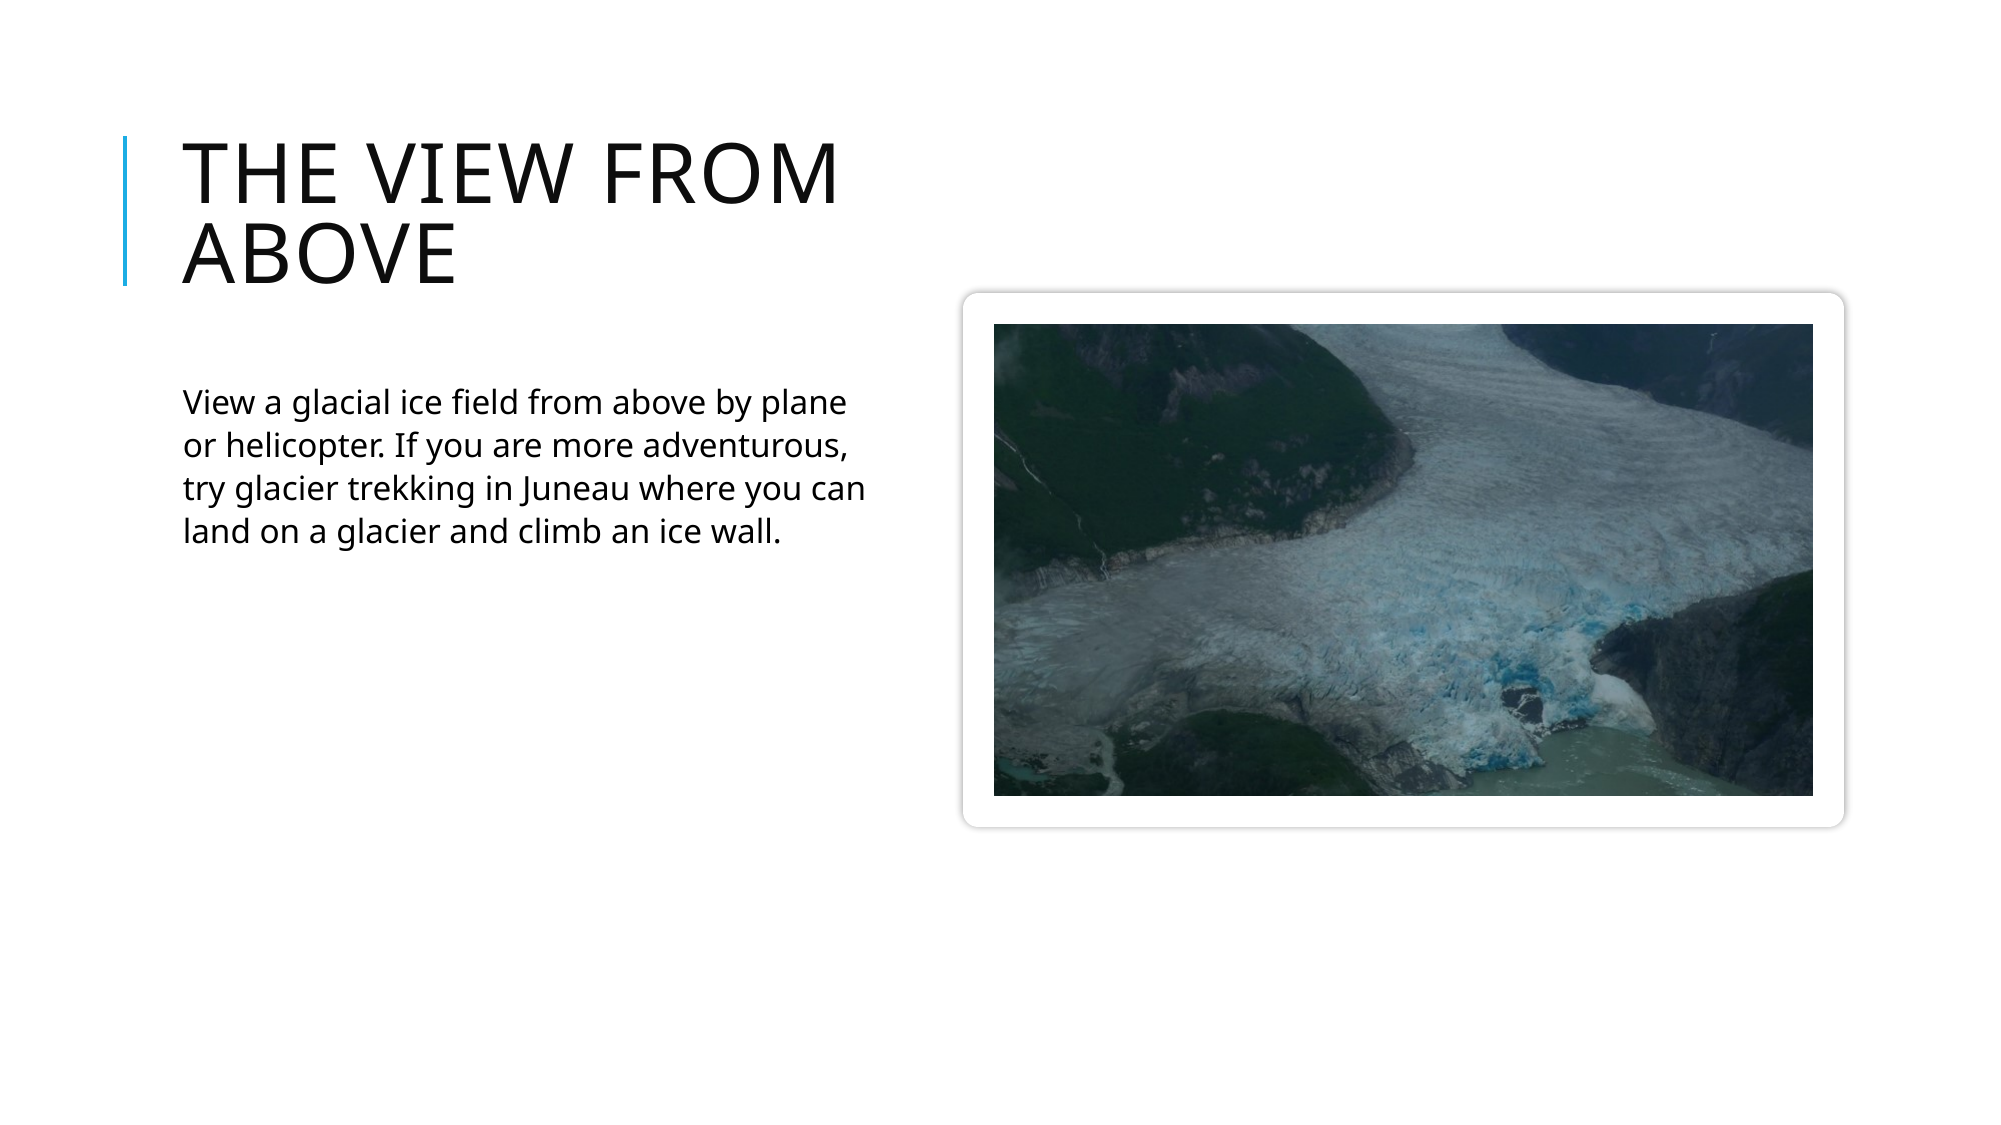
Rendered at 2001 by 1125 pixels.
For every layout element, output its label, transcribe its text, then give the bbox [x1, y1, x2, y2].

title The View From above [168, 77, 888, 363]
list View a glacial ice field from above by plane or helicopter. If you are more adventurous, try glacier trekking in Juneau where you can land on a glacier and climb an ice wall. [168, 370, 888, 988]
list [993, 323, 1813, 797]
